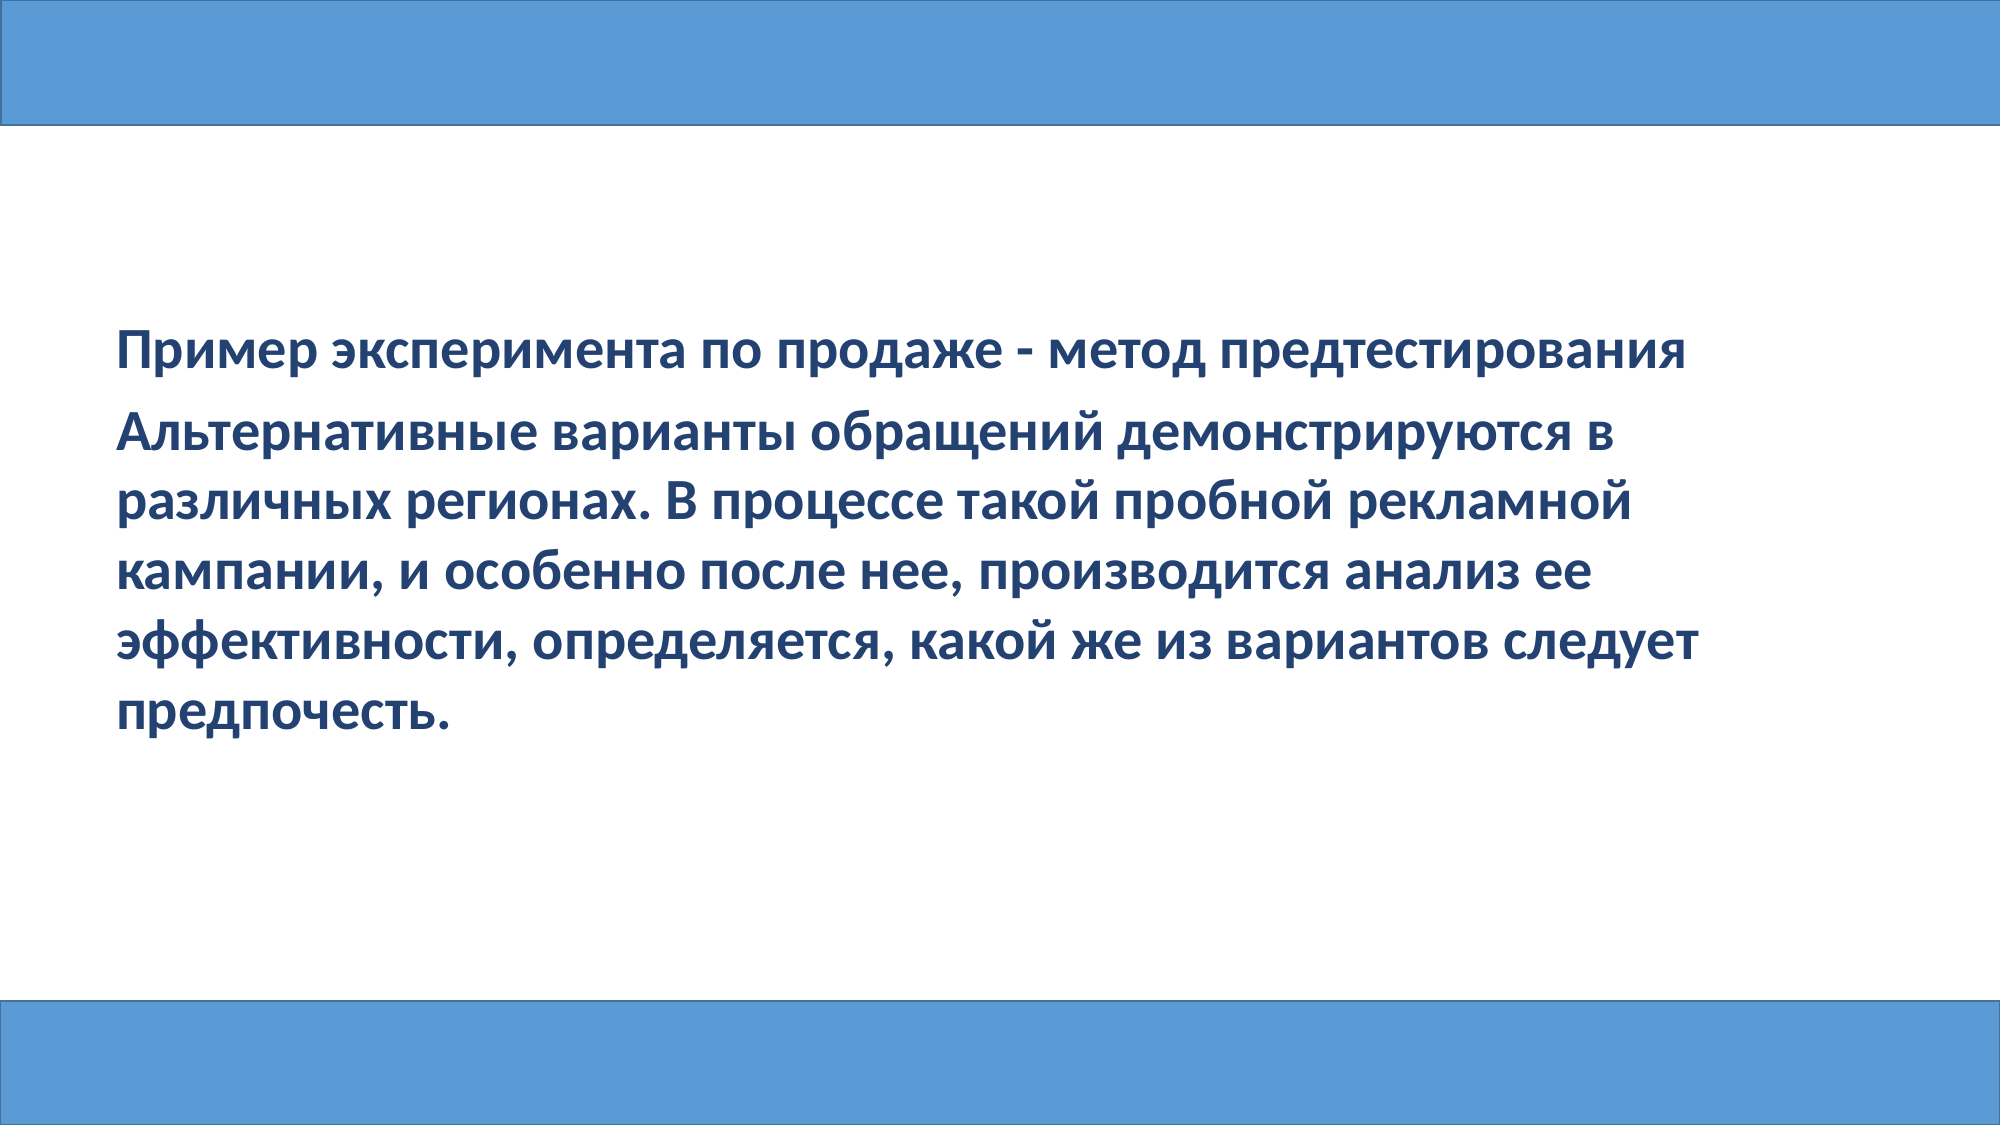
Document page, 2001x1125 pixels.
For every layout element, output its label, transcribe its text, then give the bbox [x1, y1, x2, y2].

picture [0, 0, 2000, 127]
list Пример эксперимента по продаже - метод предтестирования Альтернативные варианты обращений демонстрируются в различных регионах. В процессе такой пробной рекламной кампании, и особенно после нее, производится анализ ее эффективности, определяется, какой же из вариантов следует предпочесть. [101, 302, 1902, 1001]
text_box [0, 1001, 2000, 1125]
